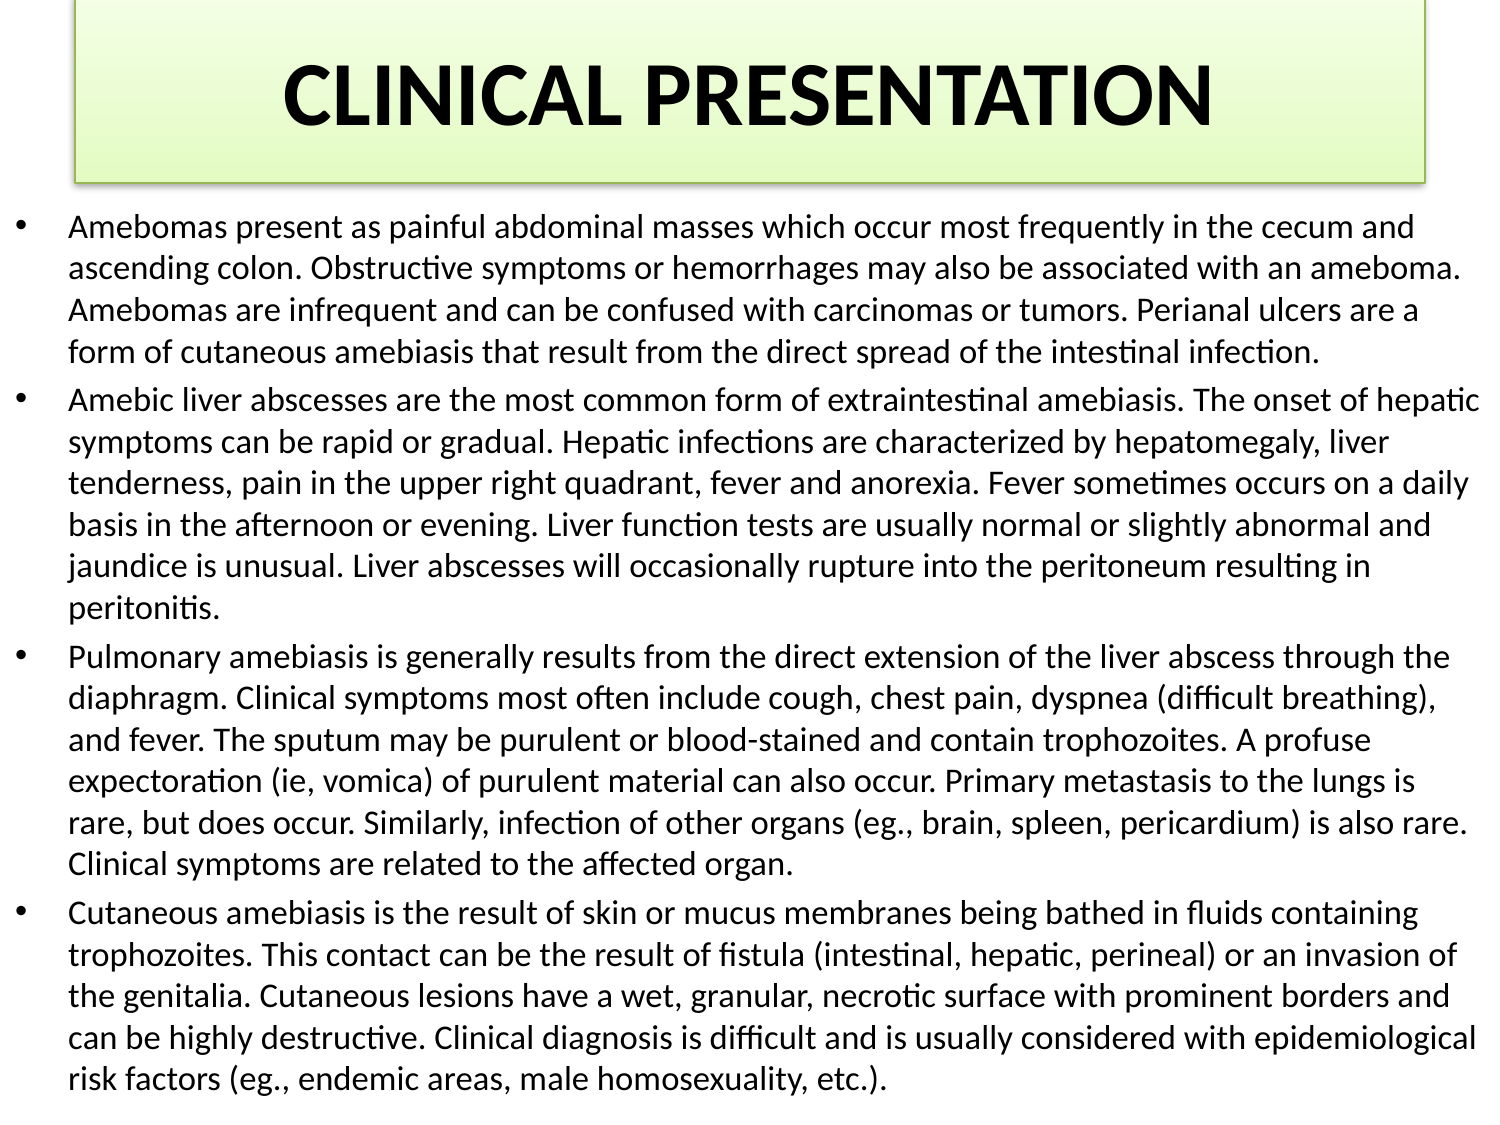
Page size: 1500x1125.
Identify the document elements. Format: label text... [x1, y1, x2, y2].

title CLINICAL PRESENTATION [74, 0, 1426, 184]
list Amebomas present as painful abdominal masses which occur most frequently in the cecum and ascending colon. Obstructive symptoms or hemorrhages may also be associated with an ameboma. Amebomas are infrequent and can be confused with carcinomas or tumors. Perianal ulcers are a form of cutaneous amebiasis that result from the direct spread of the intestinal infection. Amebic liver abscesses are the most common form of extraintestinal amebiasis. The onset of hepatic symptoms can be rapid or gradual. Hepatic infections are characterized by hepatomegaly, liver tenderness, pain in the upper right quadrant, fever and anorexia. Fever sometimes occurs on a daily basis in the afternoon or evening. Liver function tests are usually normal or slightly abnormal and jaundice is unusual. Liver abscesses will occasionally rupture into the peritoneum resulting in peritonitis. Pulmonary amebiasis is generally results from the direct extension of the liver abscess through the diaphragm. Clinical symptoms most often include cough, chest pain, dyspnea (difficult breathing), and fever. The sputum may be purulent or blood-stained and contain trophozoites. A profuse expectoration (ie, vomica) of purulent material can also occur. Primary metastasis to the lungs is rare, but does occur. Similarly, infection of other organs (eg., brain, spleen, pericardium) is also rare. Clinical symptoms are related to the affected organ. Cutaneous amebiasis is the result of skin or mucus membranes being bathed in fluids containing trophozoites. This contact can be the result of fistula (intestinal, hepatic, perineal) or an invasion of the genitalia. Cutaneous lesions have a wet, granular, necrotic surface with prominent borders and can be highly destructive. Clinical diagnosis is difficult and is usually considered with epidemiological risk factors (eg., endemic areas, male homosexuality, etc.). [0, 196, 1500, 1125]
